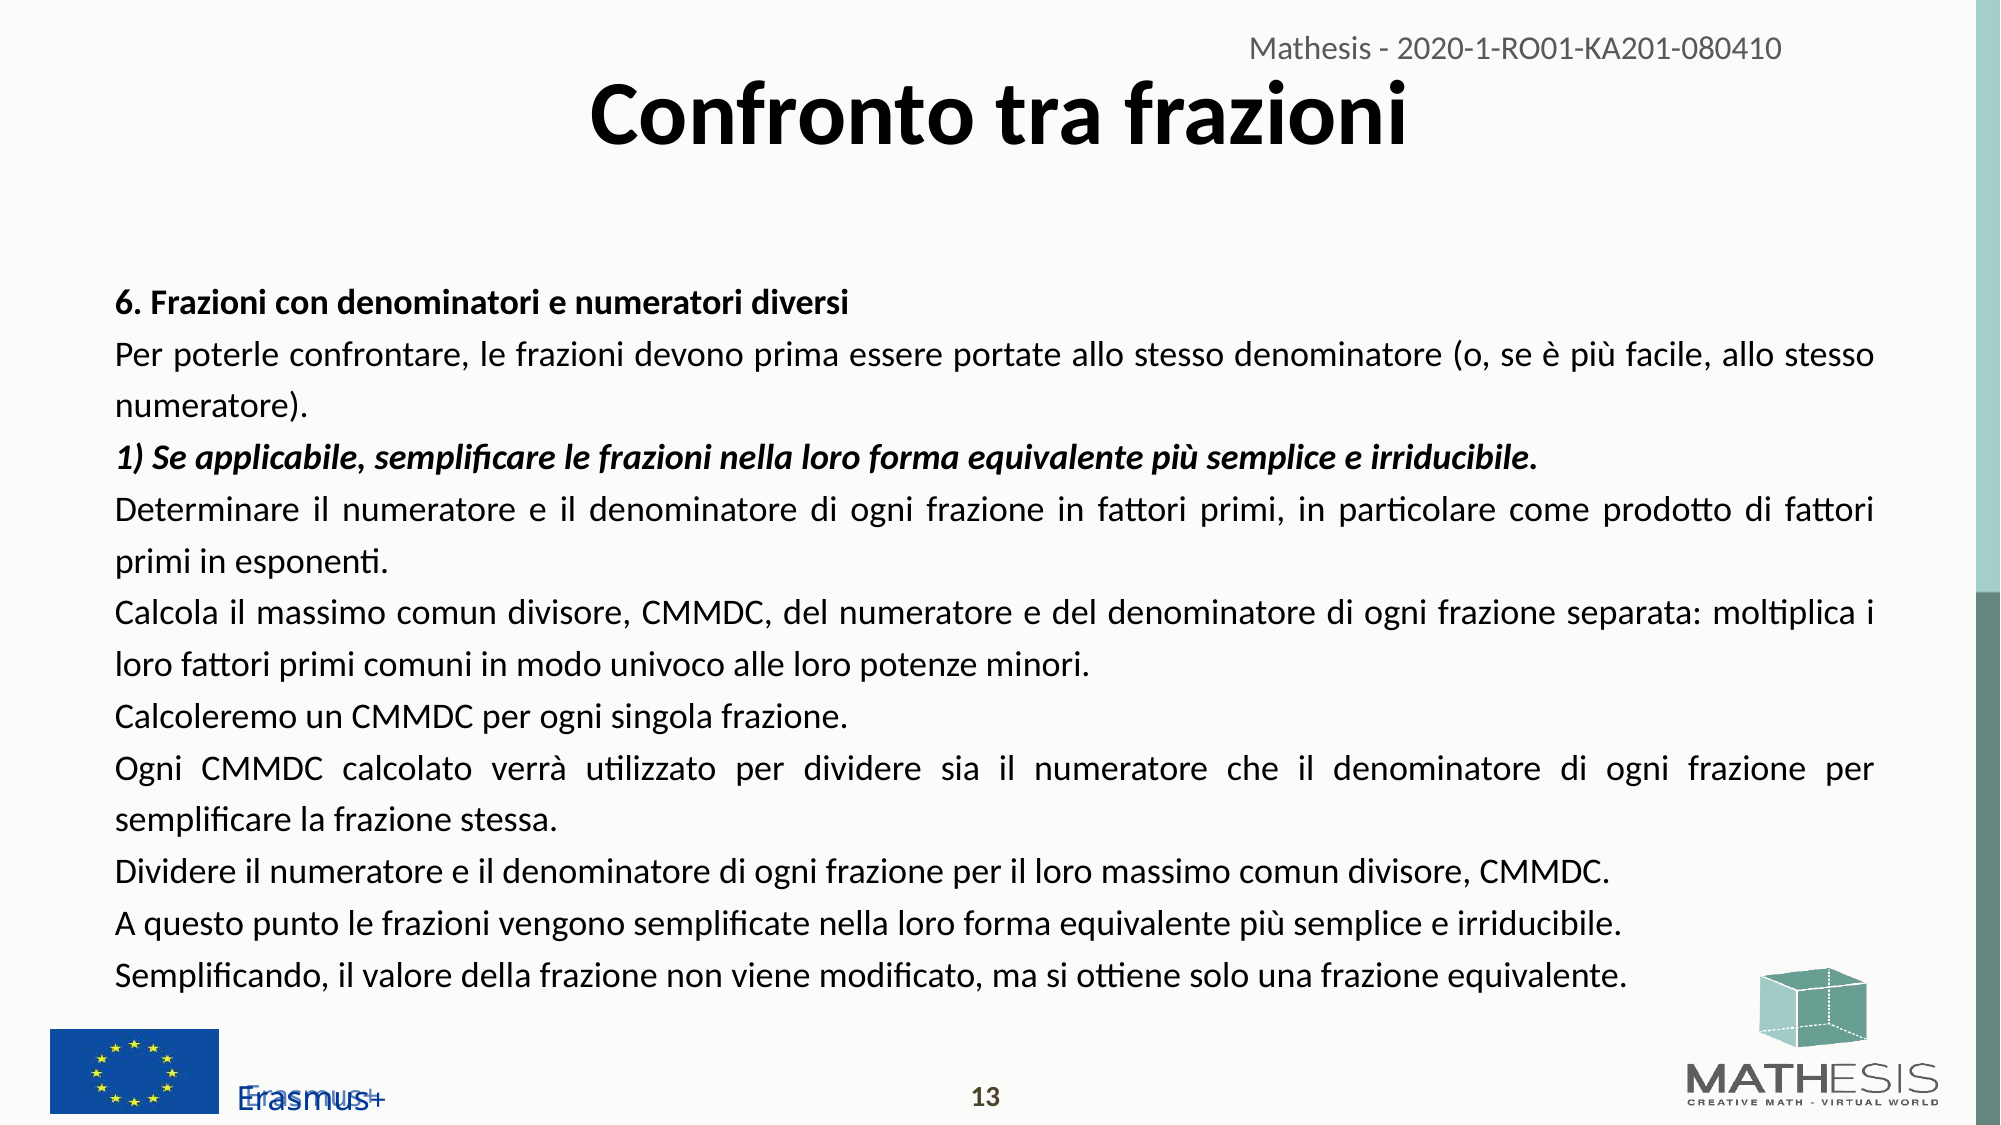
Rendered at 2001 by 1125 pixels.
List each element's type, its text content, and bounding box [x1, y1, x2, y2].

title Confronto tra frazioni [99, 45, 1900, 233]
list 6. Frazioni con denominatori e numeratori diversi Per poterle confrontare, le frazioni devono prima essere portate allo stesso denominatore (o, se è più facile, allo stesso numeratore). 1) Se applicabile, semplificare le frazioni nella loro forma equivalente più semplice e irriducibile. Determinare il numeratore e il denominatore di ogni frazione in fattori primi, in particolare come prodotto di fattori primi in esponenti. Calcola il massimo comun divisore, CMMDC, del numeratore e del denominatore di ogni frazione separata: moltiplica i loro fattori primi comuni in modo univoco alle loro potenze minori. Calcoleremo un CMMDC per ogni singola frazione. Ogni CMMDC calcolato verrà utilizzato per dividere sia il numeratore che il denominatore di ogni frazione per semplificare la frazione stessa. Dividere il numeratore e il denominatore di ogni frazione per il loro massimo comun divisore, CMMDC. A questo punto le frazioni vengono semplificate nella loro forma equivalente più semplice e irriducibile. Semplificando, il valore della frazione non viene modificato, ma si ottiene solo una frazione equivalente. [99, 262, 1900, 1005]
picture [50, 1029, 219, 1114]
